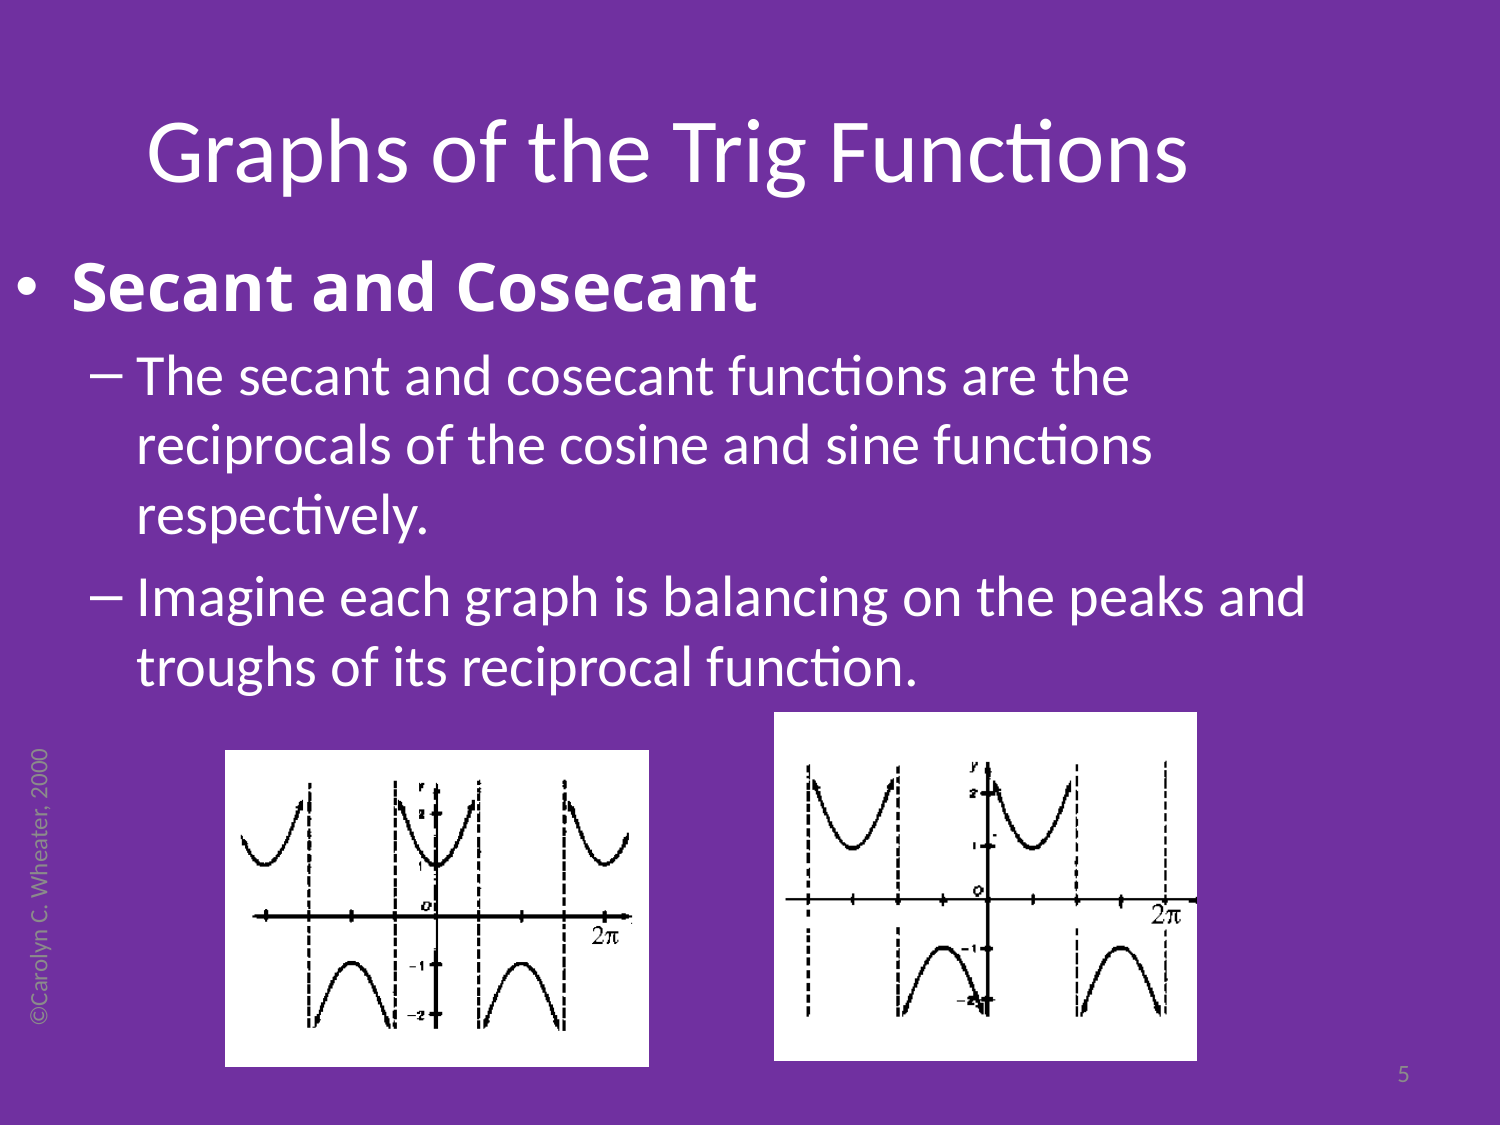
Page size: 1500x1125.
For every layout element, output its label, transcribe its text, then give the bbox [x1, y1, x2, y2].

title Graphs of the Trig Functions [75, 52, 1263, 237]
list Secant and Cosecant The secant and cosecant functions are the reciprocals of the cosine and sine functions respectively. Imagine each graph is balancing on the peaks and troughs of its reciprocal function. [0, 237, 1338, 913]
picture [774, 712, 1197, 1061]
footer ©Carolyn C. Wheater, 2000 [0, 913, 75, 1125]
slide_number 5 [1074, 1042, 1425, 1103]
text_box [224, 749, 650, 1067]
